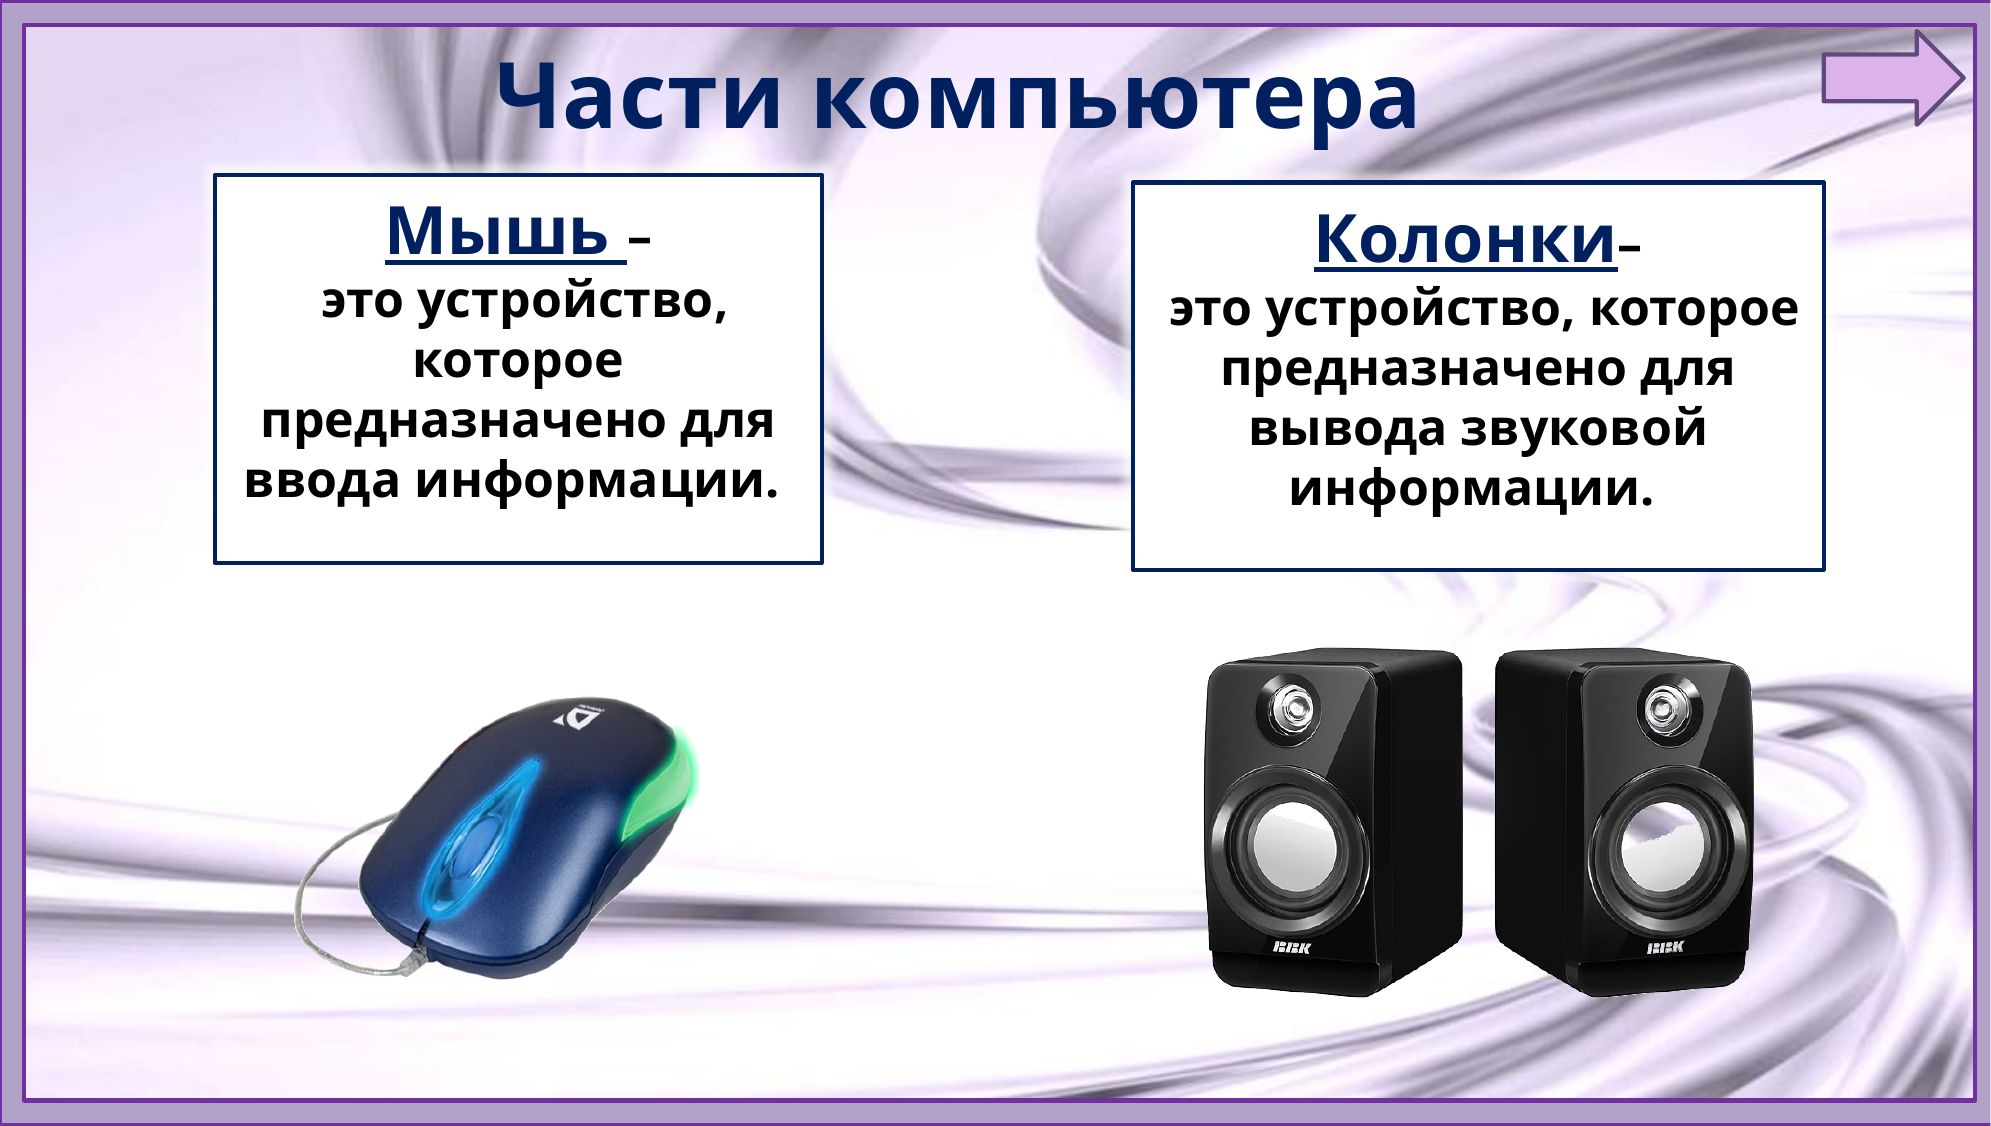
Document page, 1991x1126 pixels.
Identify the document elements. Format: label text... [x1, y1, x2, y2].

picture [26, 27, 1973, 1098]
text_box [1821, 29, 1966, 127]
text_box Части компьютера [218, 29, 1701, 155]
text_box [214, 174, 822, 580]
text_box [1132, 182, 1825, 638]
